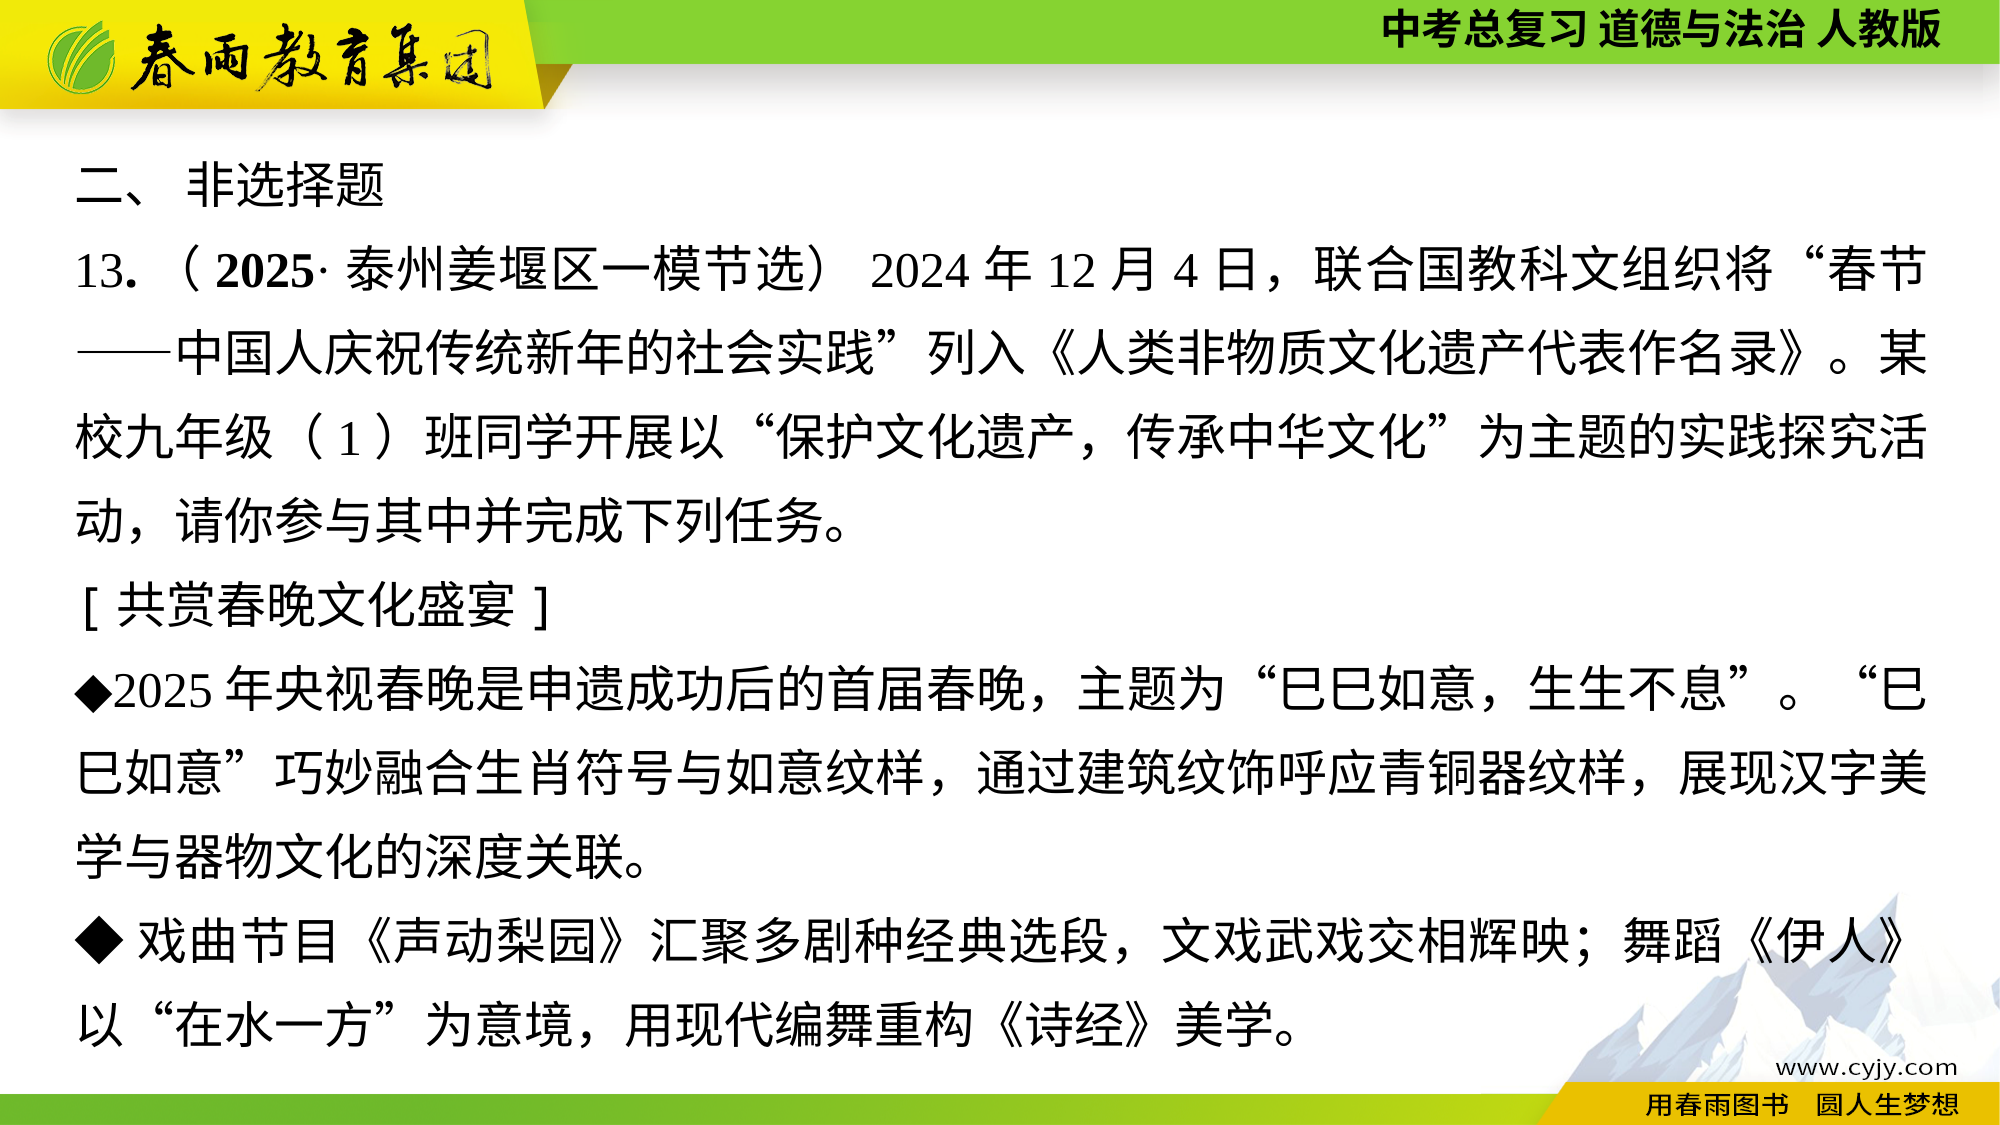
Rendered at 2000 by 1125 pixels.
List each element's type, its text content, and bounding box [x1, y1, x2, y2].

list 二、 非选择题 13.（2025·泰州姜堰区一模节选）2024年12月4日，联合国教科文组织将“春节——中国人庆祝传统新年的社会实践”列入《人类非物质文化遗产代表作名录》。某校九年级（1）班同学开展以“保护文化遗产，传承中华文化”为主题的实践探究活动，请你参与其中并完成下列任务。 [共赏春晚文化盛宴] ◆2025年央视春晚是申遗成功后的首届春晚，主题为“巳巳如意，生生不息”。“巳巳如意”巧妙融合生肖符号与如意纹样，通过建筑纹饰呼应青铜器纹样，展现汉字美学与器物文化的深度关联。 ◆戏曲节目《声动梨园》汇聚多剧种经典选段，文戏武戏交相辉映；舞蹈《伊人》以“在水一方”为意境，用现代编舞重构《诗经》美学。 [59, 122, 1944, 1061]
picture [0, 0, 2000, 1125]
